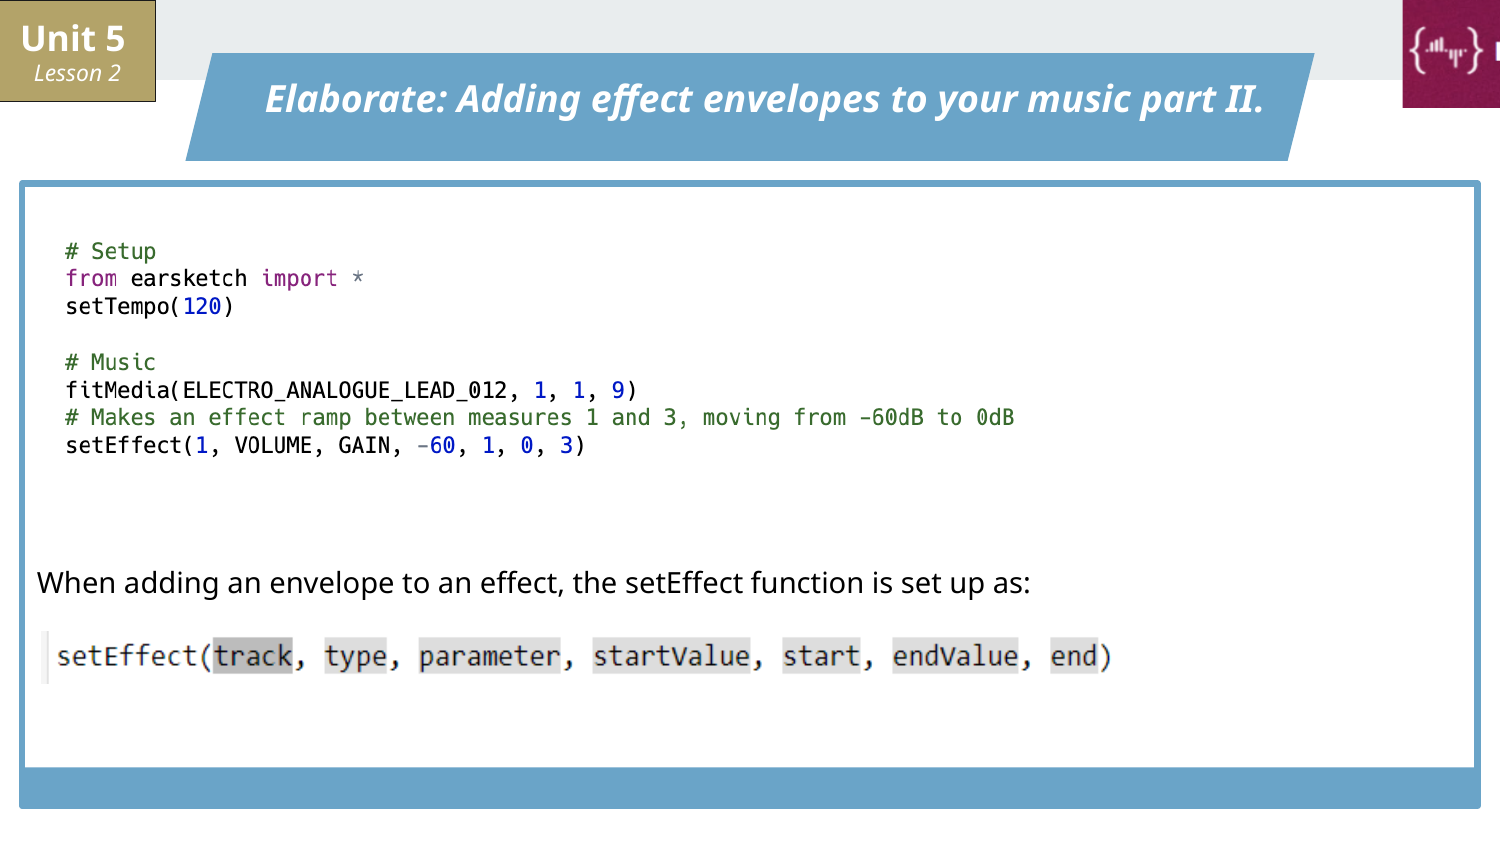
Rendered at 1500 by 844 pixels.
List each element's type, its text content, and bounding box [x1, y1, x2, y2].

text_box [185, 53, 1315, 161]
picture [1402, 0, 1500, 108]
title Elaborate: Adding effect envelopes to your music part II. [236, 60, 1295, 155]
text_box Unit 5 Lesson 2 [0, 0, 156, 102]
picture [25, 186, 1475, 804]
